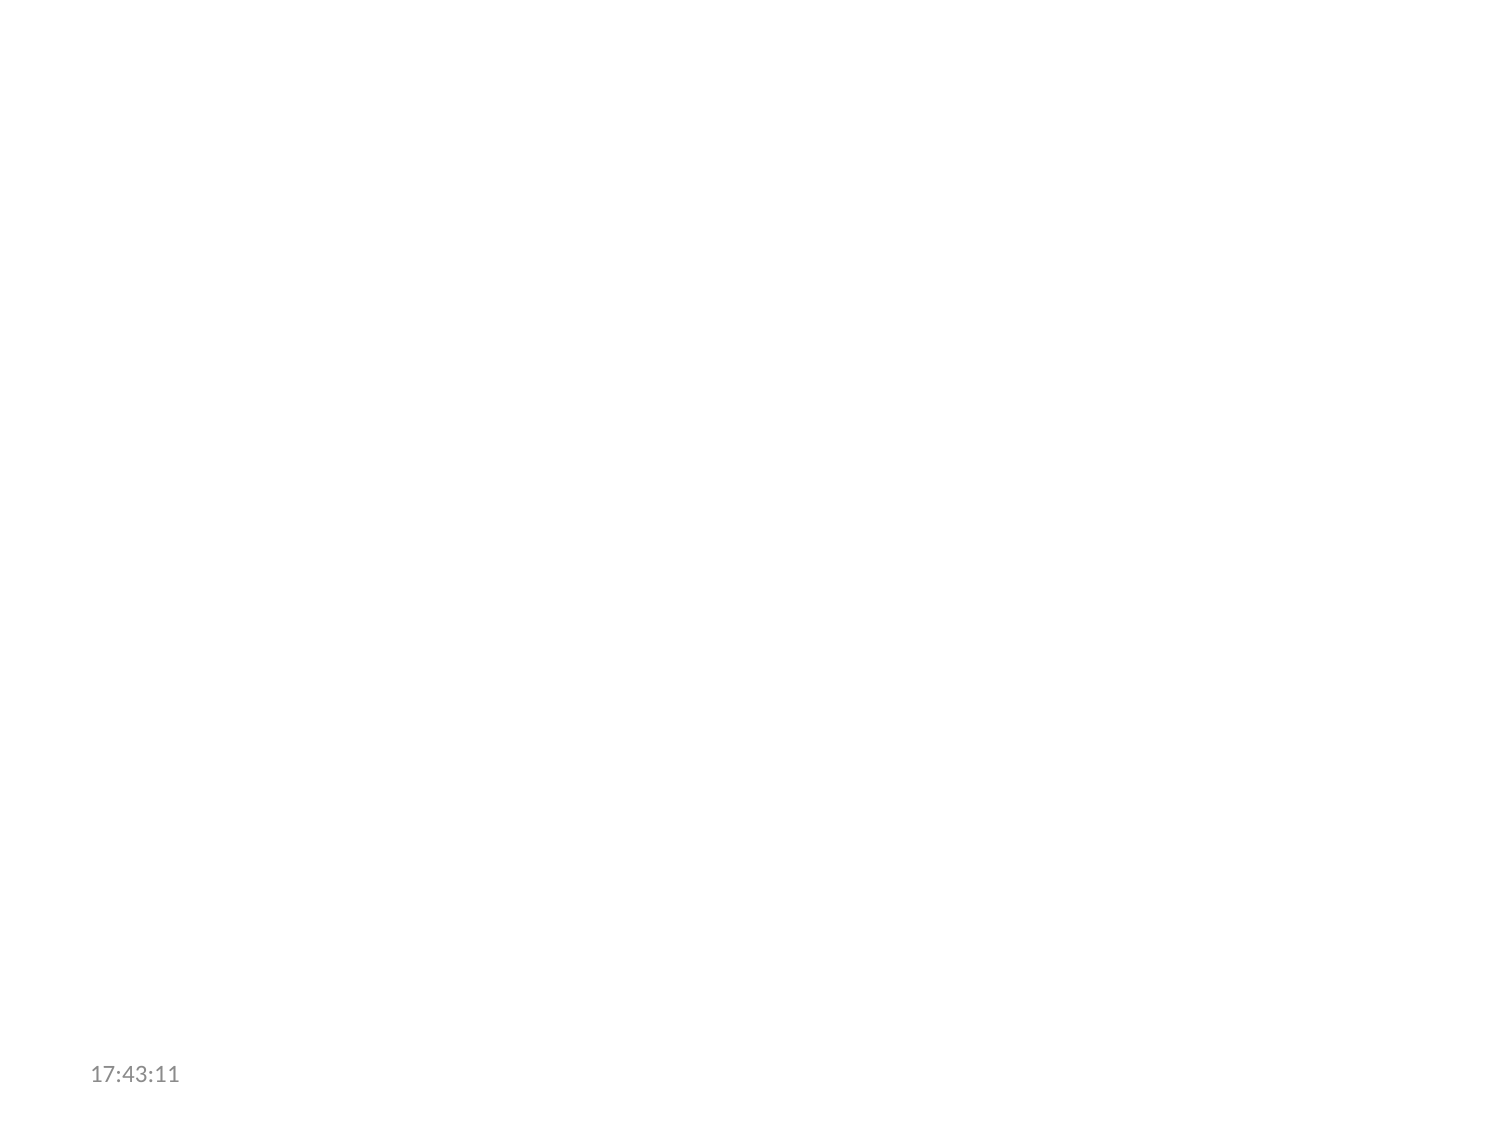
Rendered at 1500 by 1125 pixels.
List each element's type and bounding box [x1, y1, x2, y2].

slide_number [75, 1042, 425, 1103]
